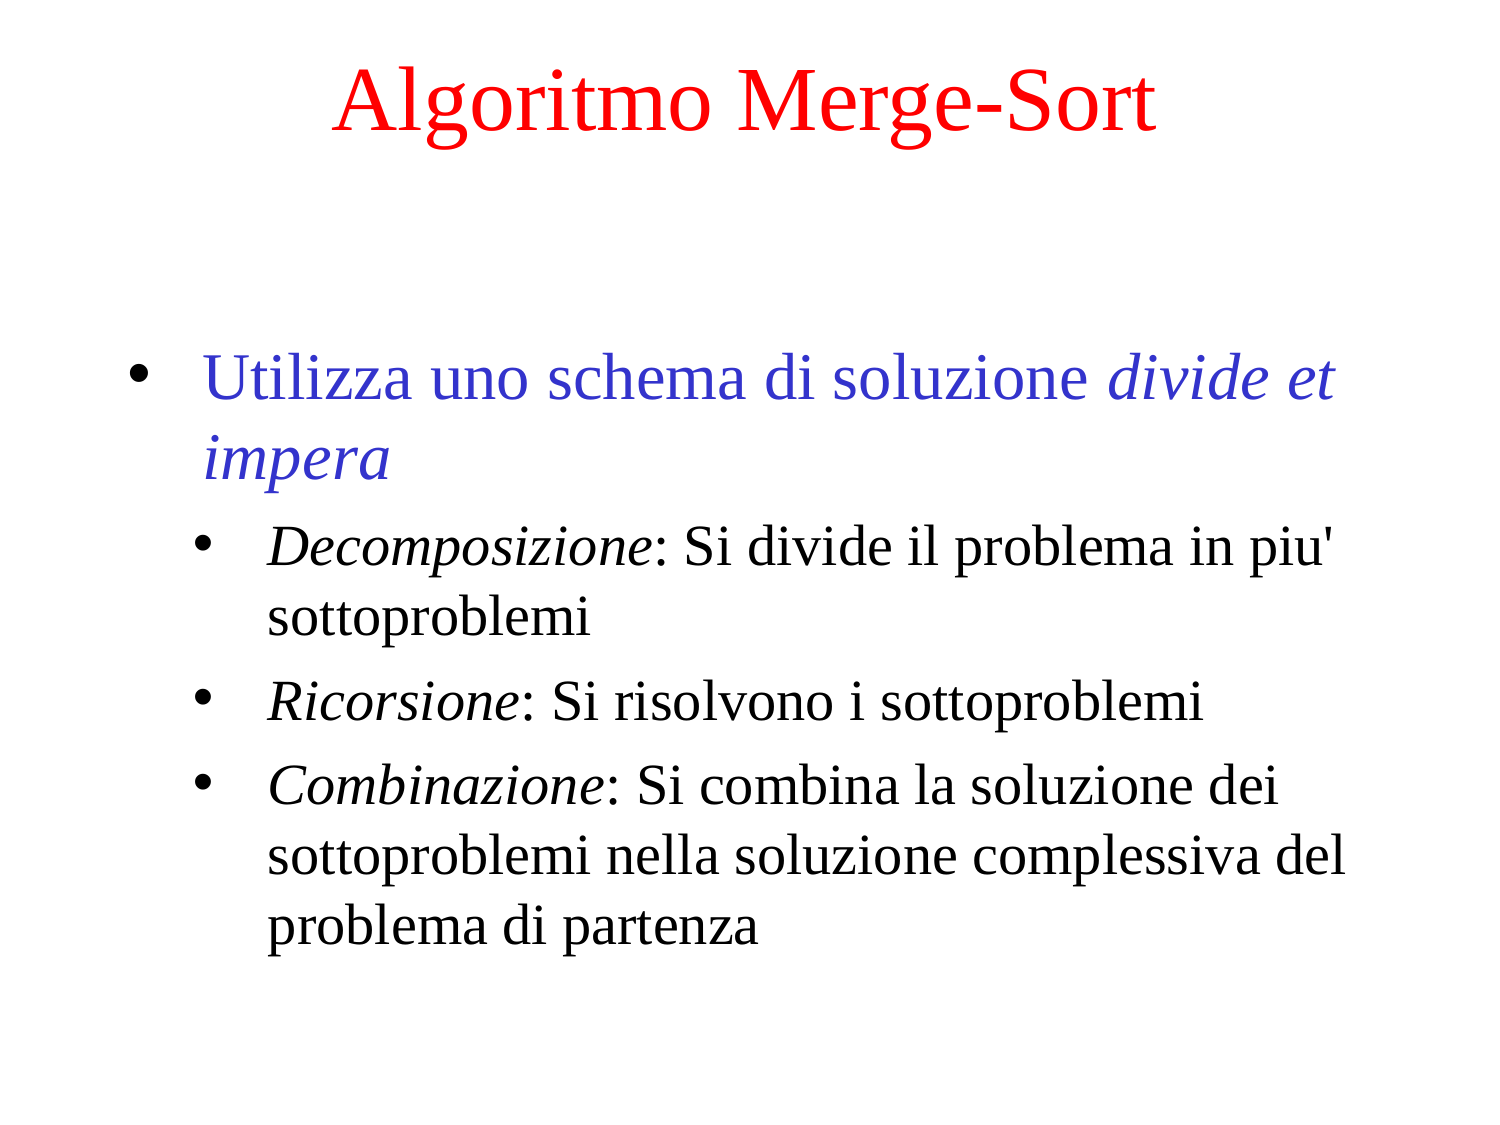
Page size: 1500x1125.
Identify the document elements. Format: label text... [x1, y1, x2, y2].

title Algoritmo Merge-Sort [107, 0, 1383, 188]
list Utilizza uno schema di soluzione divide et impera Decomposizione: Si divide il problema in piu' sottoproblemi Ricorsione: Si risolvono i sottoproblemi Combinazione: Si combina la soluzione dei sottoproblemi nella soluzione complessiva del problema di partenza [112, 324, 1388, 1000]
